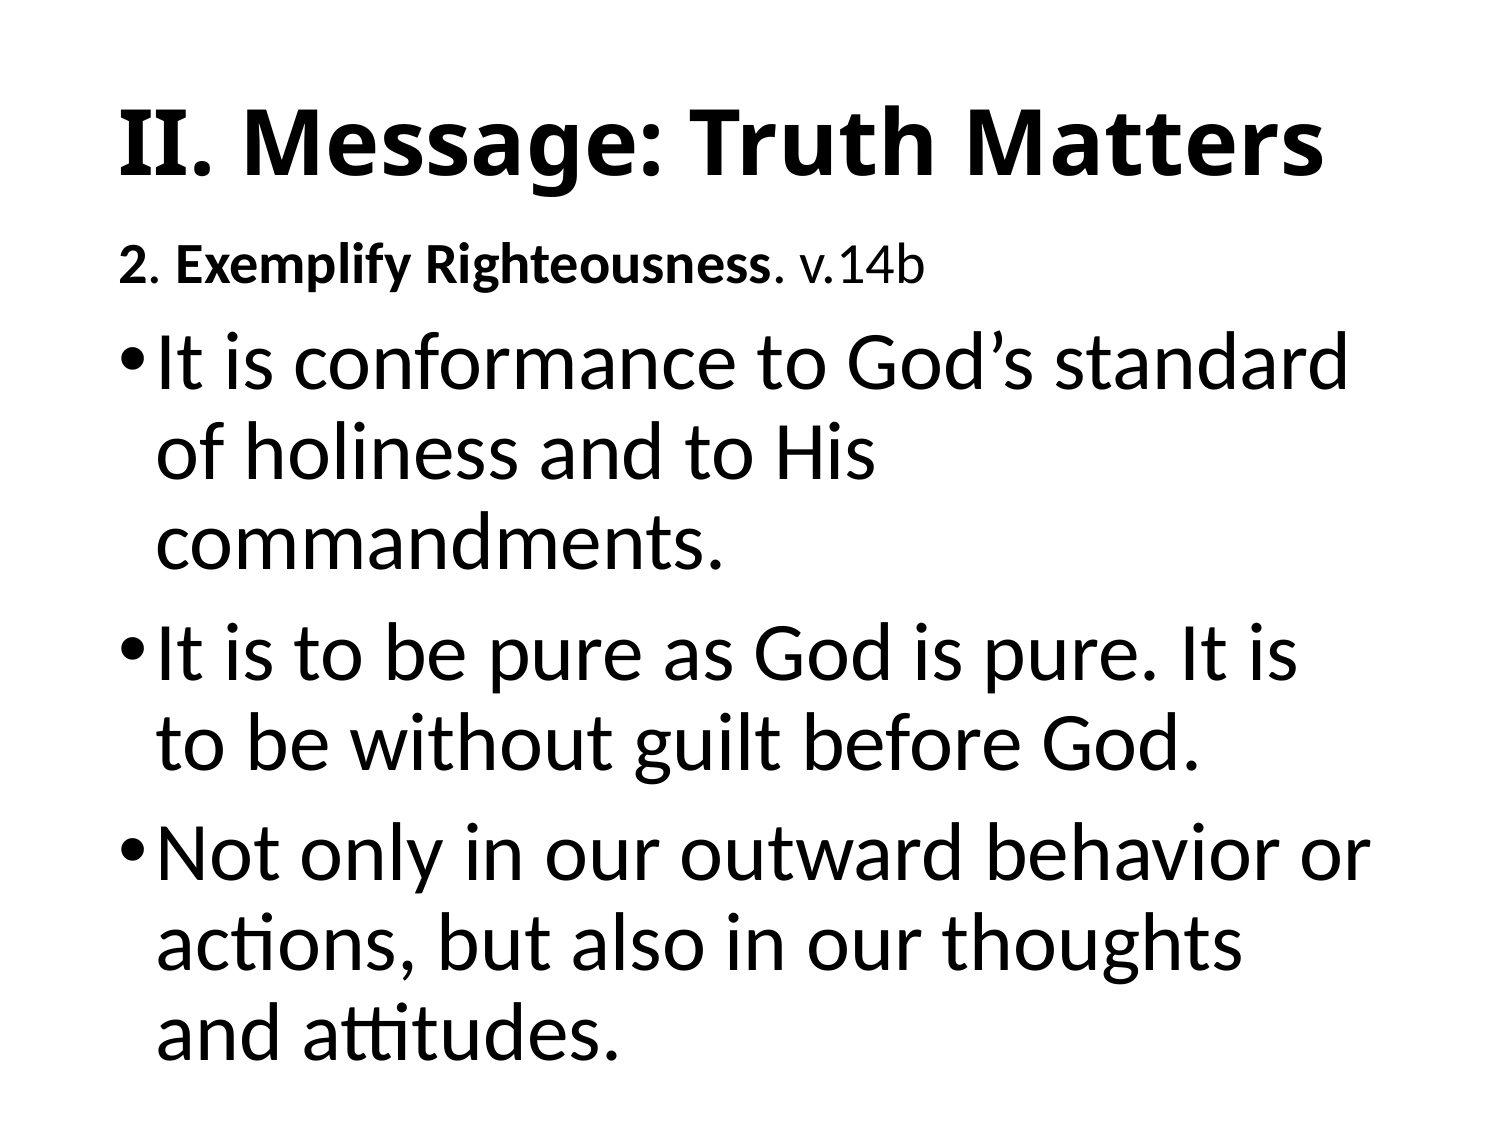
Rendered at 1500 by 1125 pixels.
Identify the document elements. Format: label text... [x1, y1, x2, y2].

title II. Message: Truth Matters [103, 37, 1397, 226]
list 2. Exemplify Righteousness. v.14b It is conformance to God’s standard of holiness and to His commandments. It is to be pure as God is pure. It is to be without guilt before God. Not only in our outward behavior or actions, but also in our thoughts and attitudes. [103, 226, 1397, 940]
